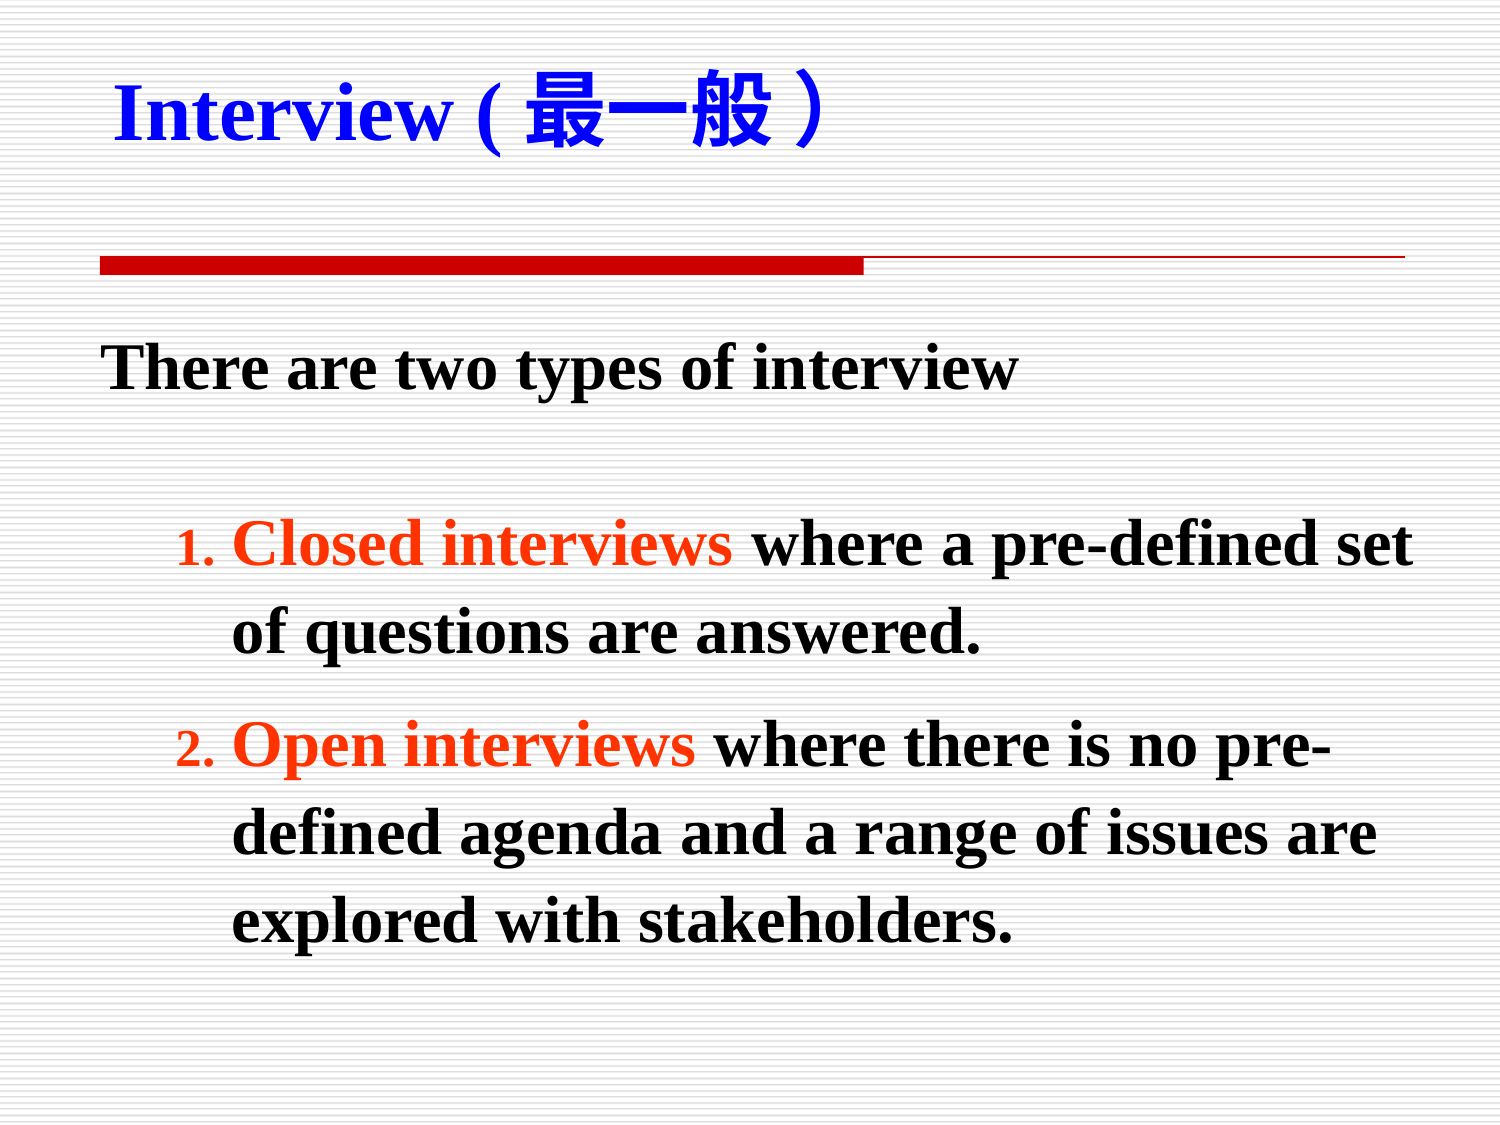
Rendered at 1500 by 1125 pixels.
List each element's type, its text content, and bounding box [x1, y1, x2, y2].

picture [0, 0, 1500, 1125]
text_box There are two types of interview Closed interviews where a pre-defined set of questions are answered. Open interviews where there is no pre-defined agenda and a range of issues are explored with stakeholders. [85, 307, 1500, 963]
text_box Interview (最一般 ） [72, 53, 891, 168]
